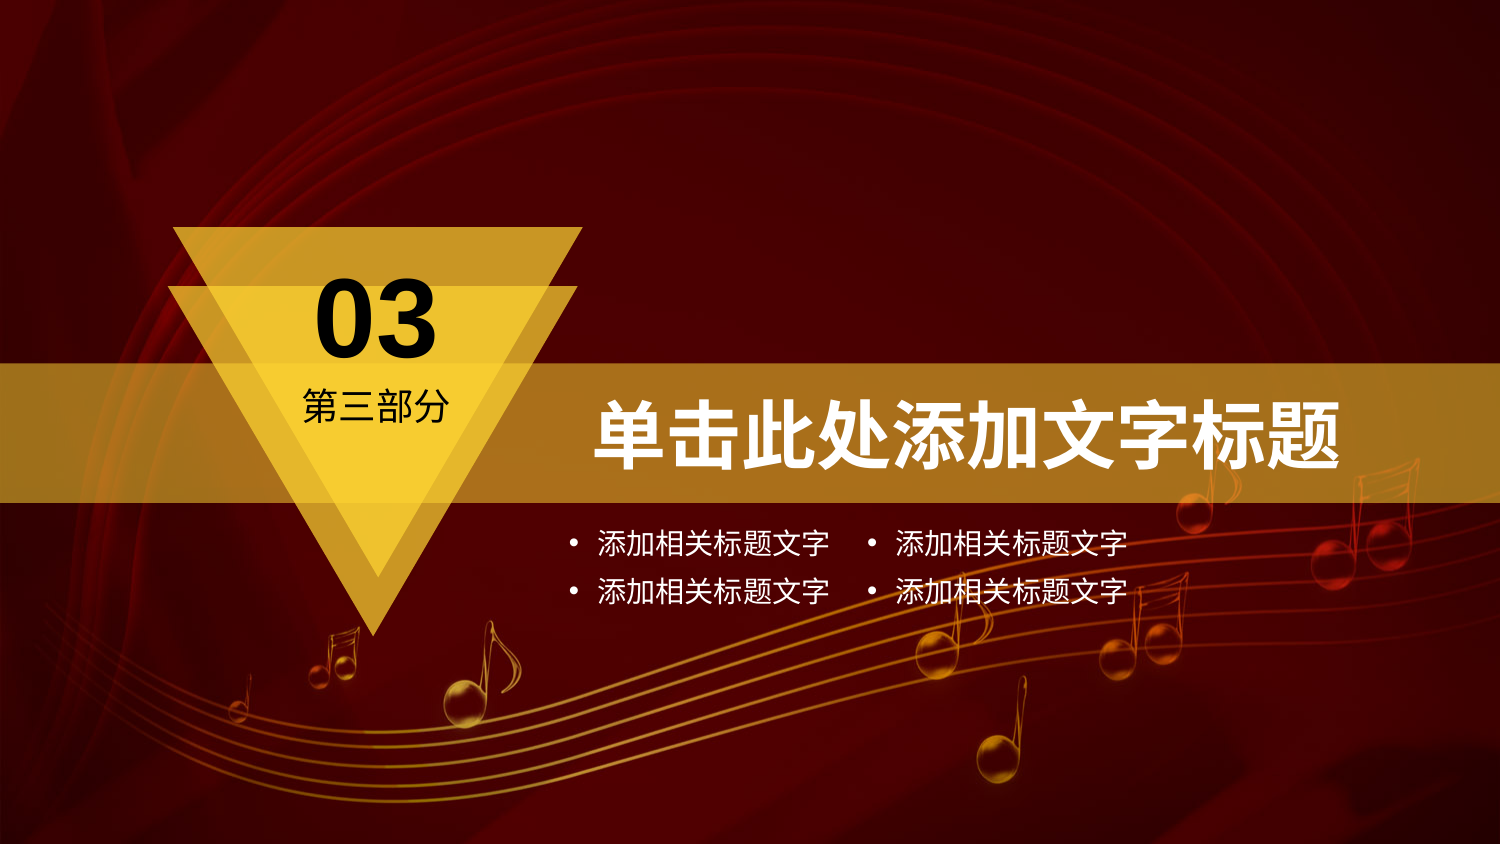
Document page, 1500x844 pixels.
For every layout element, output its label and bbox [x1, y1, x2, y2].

text_box [248, 245, 504, 429]
picture [0, 0, 1500, 844]
